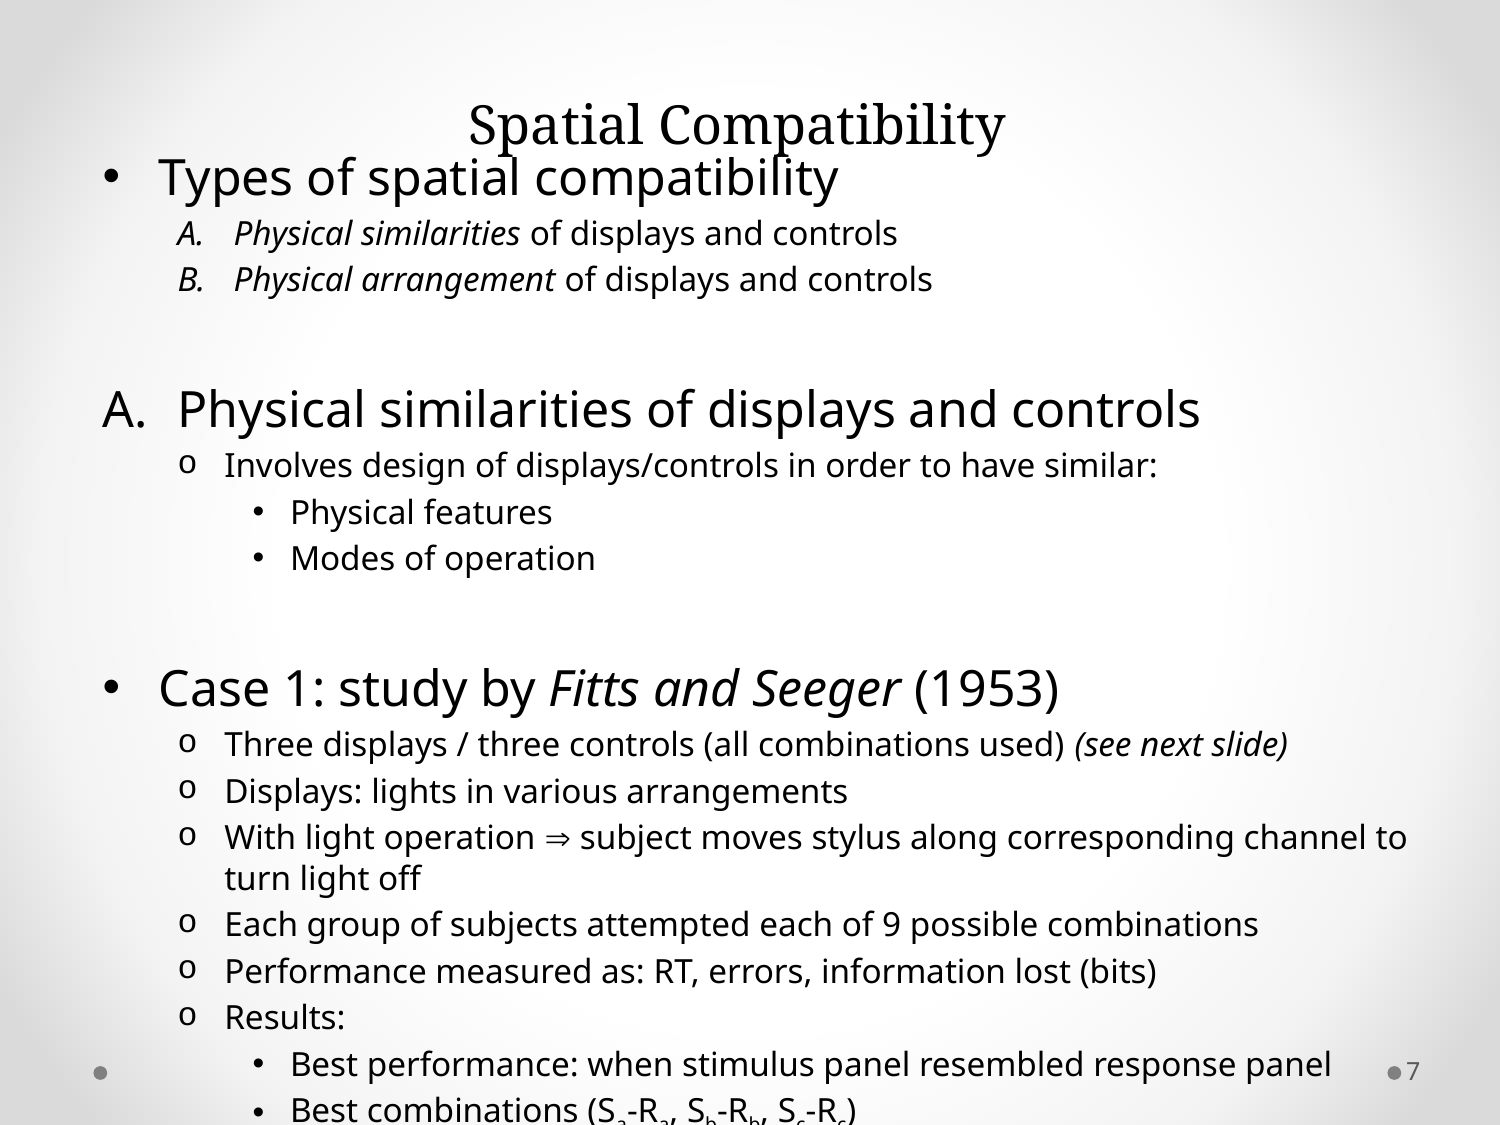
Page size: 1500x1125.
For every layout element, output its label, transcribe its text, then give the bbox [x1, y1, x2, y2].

title Spatial Compatibility [62, 62, 1413, 163]
picture [0, 1, 1500, 1125]
slide_number 7 [1401, 1042, 1494, 1103]
list Types of spatial compatibility Physical similarities of displays and controls Physical arrangement of displays and controls Physical similarities of displays and controls Involves design of displays/controls in order to have similar: Physical features Modes of operation Case 1: study by Fitts and Seeger (1953) Three displays / three controls (all combinations used) (see next slide) Displays: lights in various arrangements With light operation  subject moves stylus along corresponding channel to turn light off Each group of subjects attempted each of 9 possible combinations Performance measured as: RT, errors, information lost (bits) Results: Best performance: when stimulus panel resembled response panel Best combinations (Sa-Ra, Sb-Rb, Sc-Rc) [87, 137, 1438, 1113]
